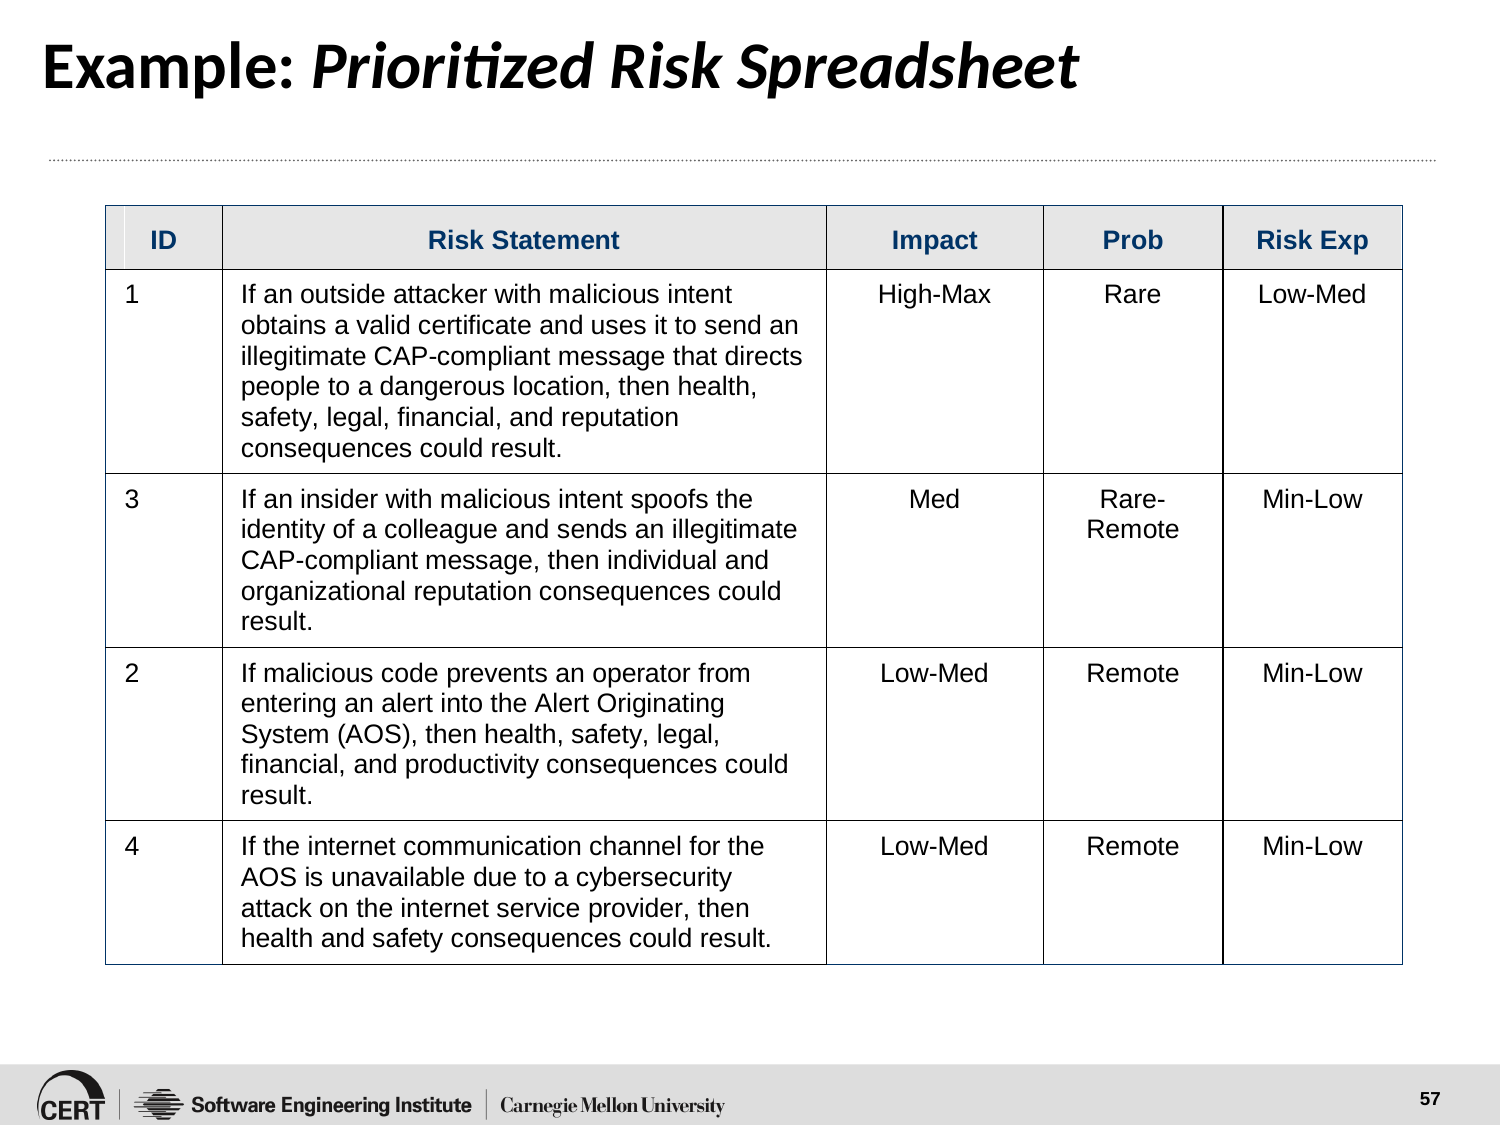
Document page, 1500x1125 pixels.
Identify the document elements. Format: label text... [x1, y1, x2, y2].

picture [37, 1069, 725, 1122]
title Example: Prioritized Risk Spreadsheet [42, 37, 1434, 155]
picture [68, 204, 1428, 988]
